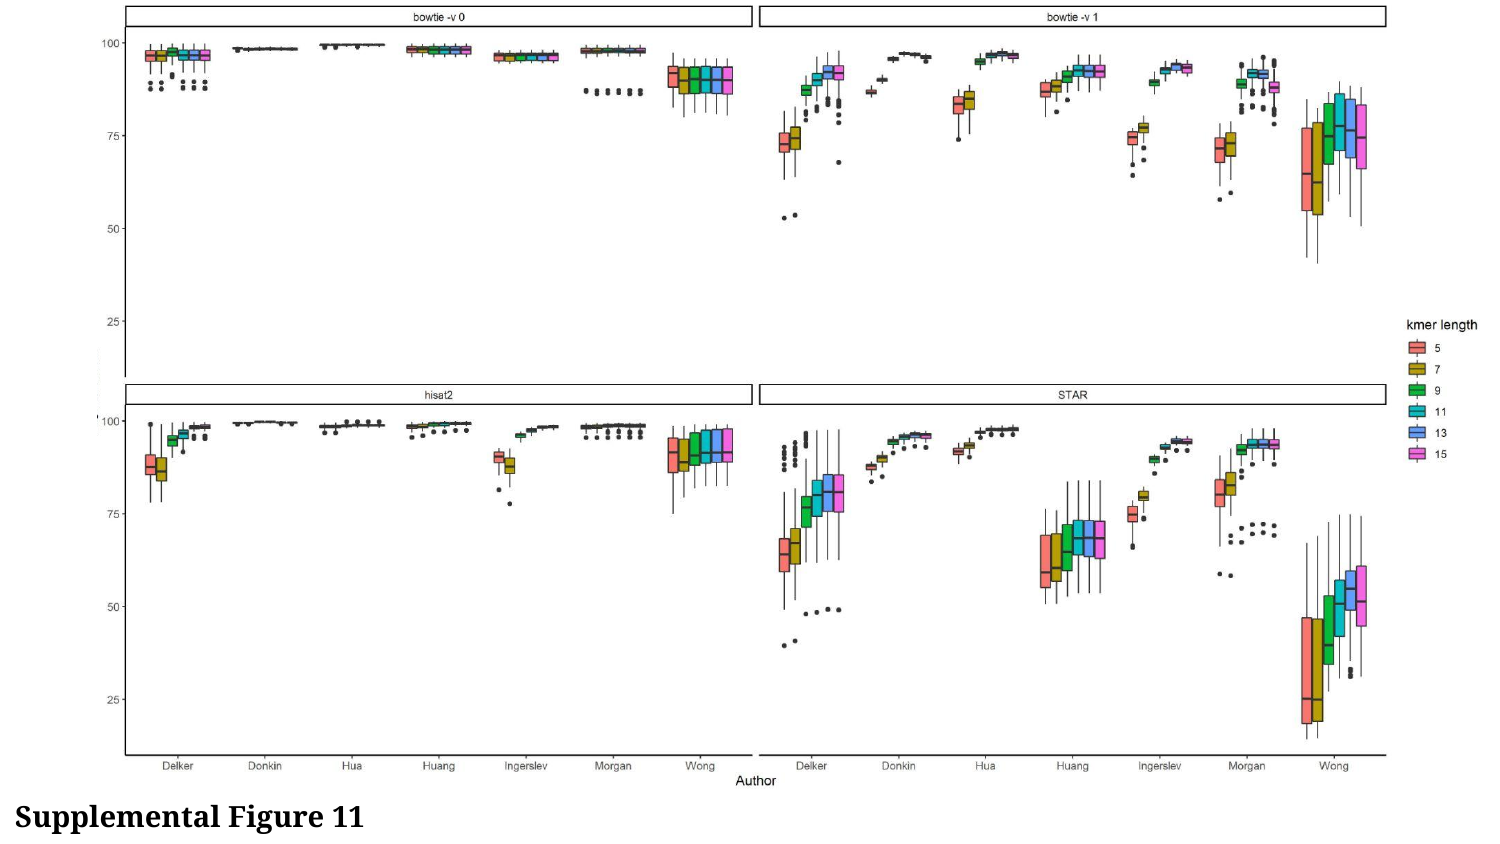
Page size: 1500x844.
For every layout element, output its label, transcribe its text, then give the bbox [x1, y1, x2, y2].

text_box Supplemental Figure 11 [0, 778, 498, 844]
picture [96, 0, 1491, 795]
